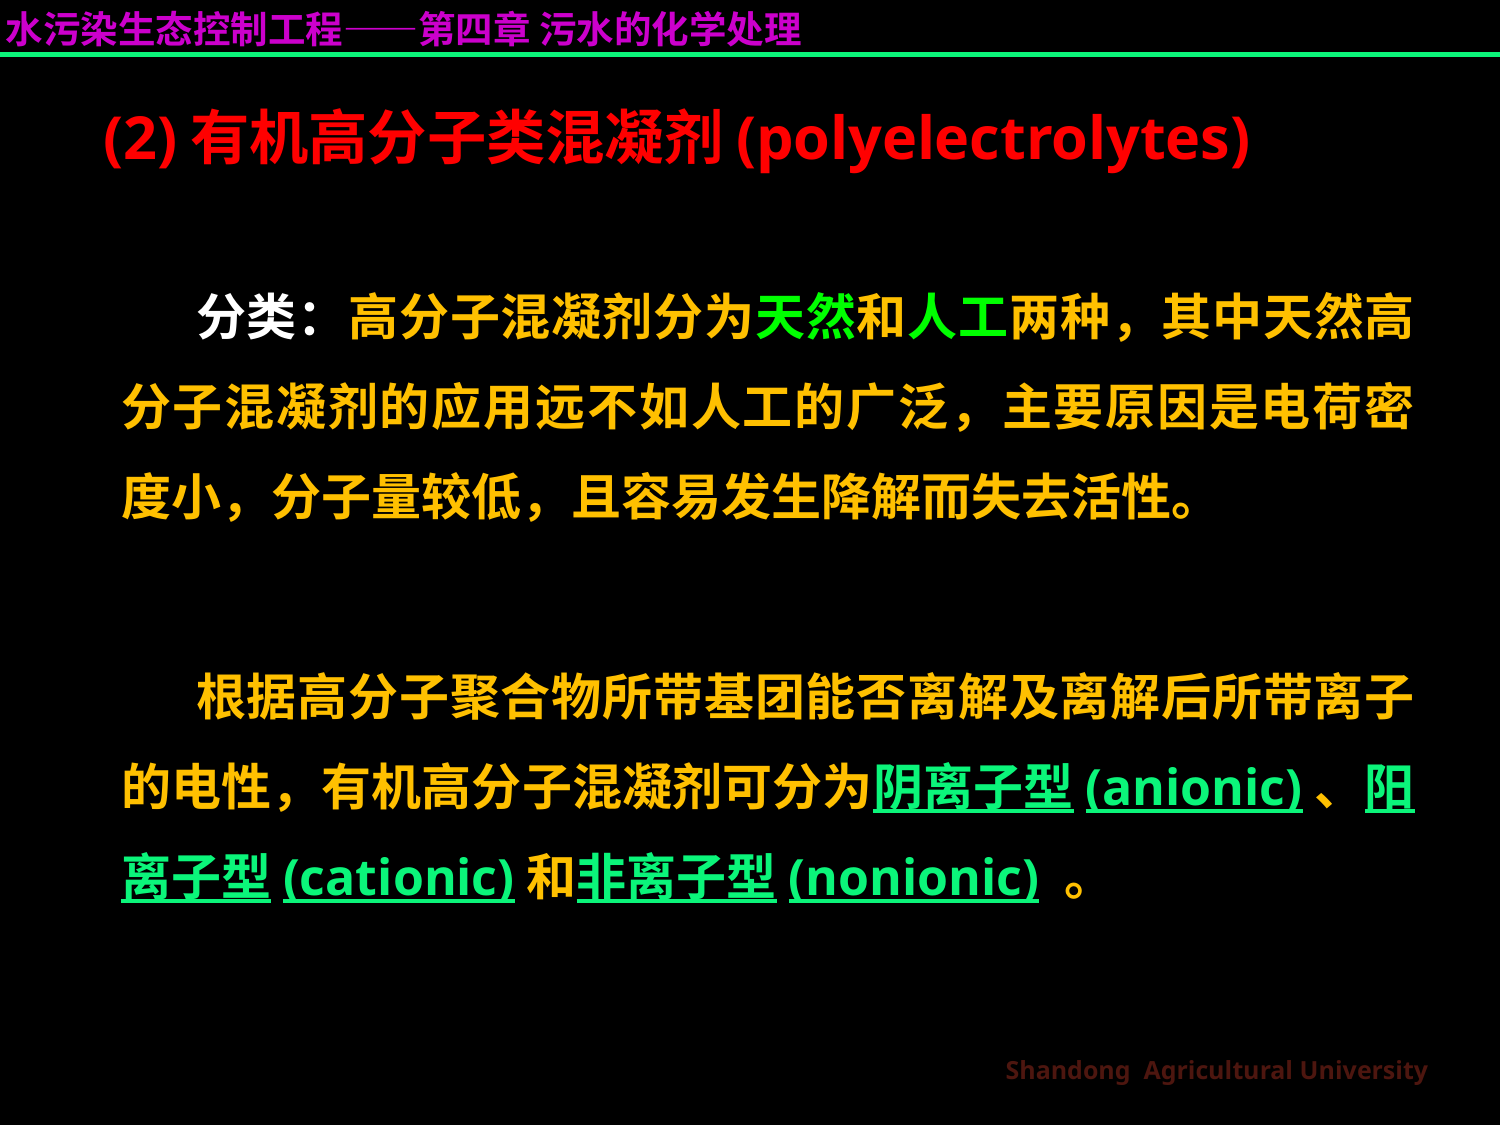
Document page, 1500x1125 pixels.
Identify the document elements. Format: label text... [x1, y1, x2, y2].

list 分类：高分子混凝剂分为天然和人工两种，其中天然高分子混凝剂的应用远不如人工的广泛，主要原因是电荷密度小，分子量较低，且容易发生降解而失去活性。 根据高分子聚合物所带基团能否离解及离解后所带离子的电性，有机高分子混凝剂可分为阴离子型(anionic)、阳离子型(cationic)和非离子型(nonionic) 。 [64, 255, 1415, 987]
title (2)有机高分子类混凝剂(polyelectrolytes) [88, 64, 1329, 209]
